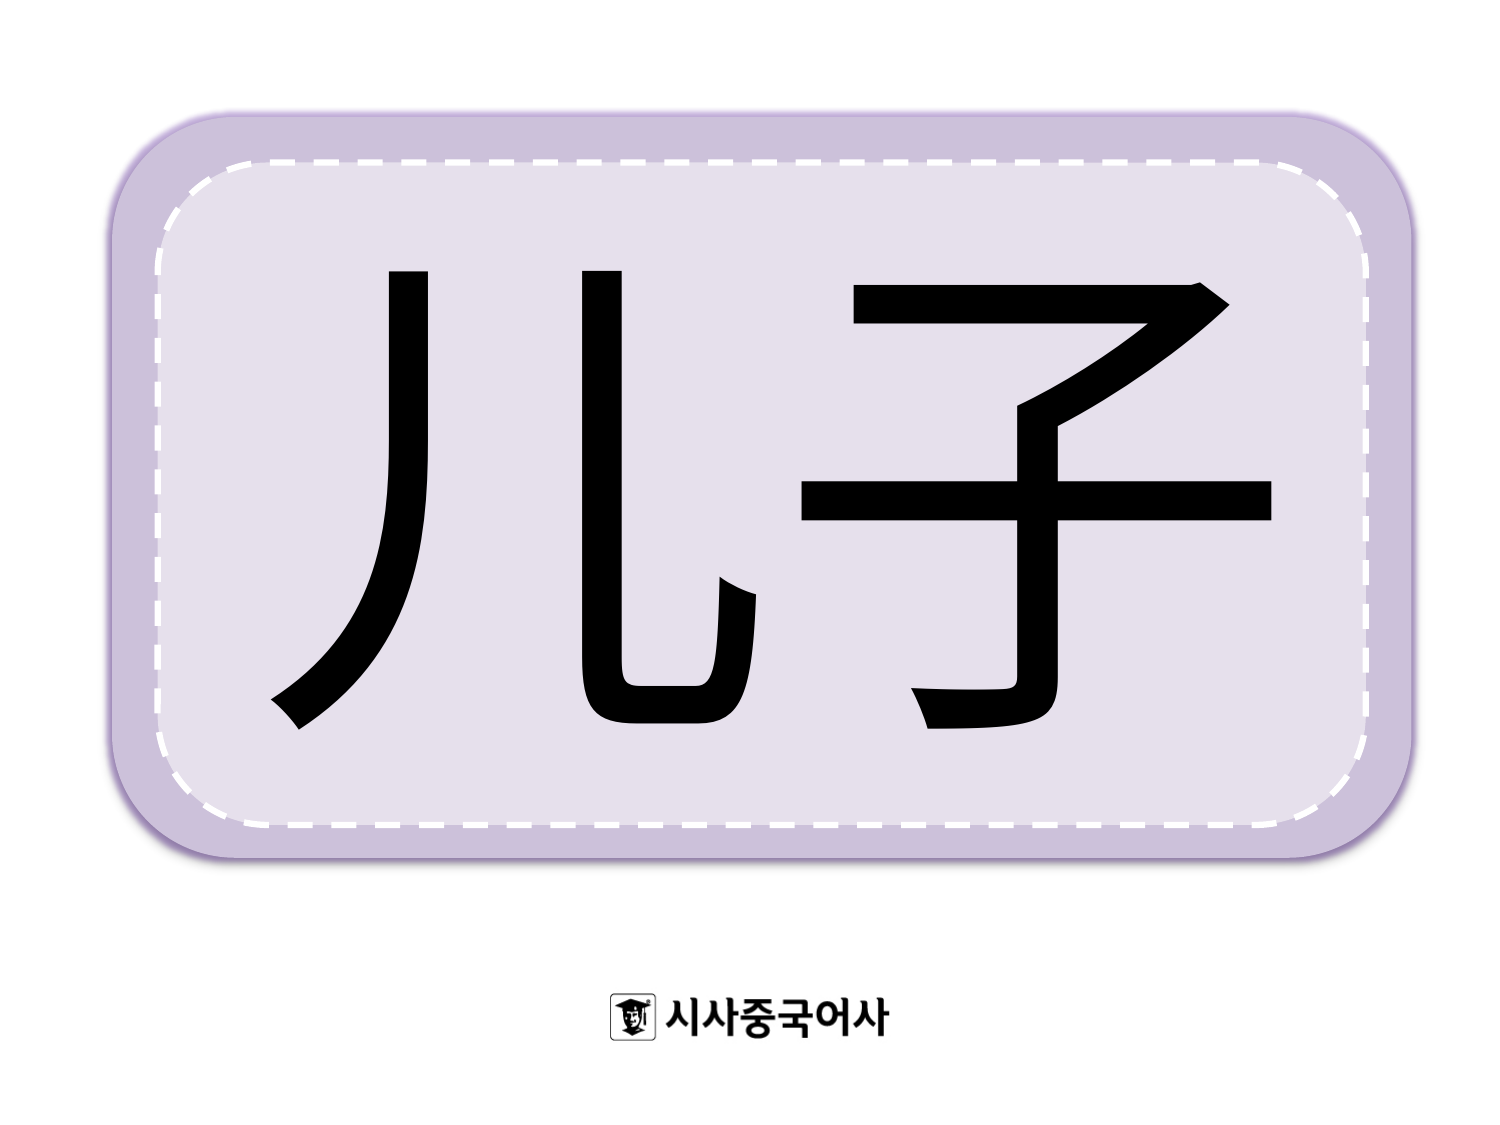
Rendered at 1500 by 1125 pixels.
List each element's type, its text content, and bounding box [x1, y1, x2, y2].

picture [602, 987, 898, 1047]
text_box 儿子 [171, 148, 1380, 811]
text_box [162, 160, 1371, 824]
